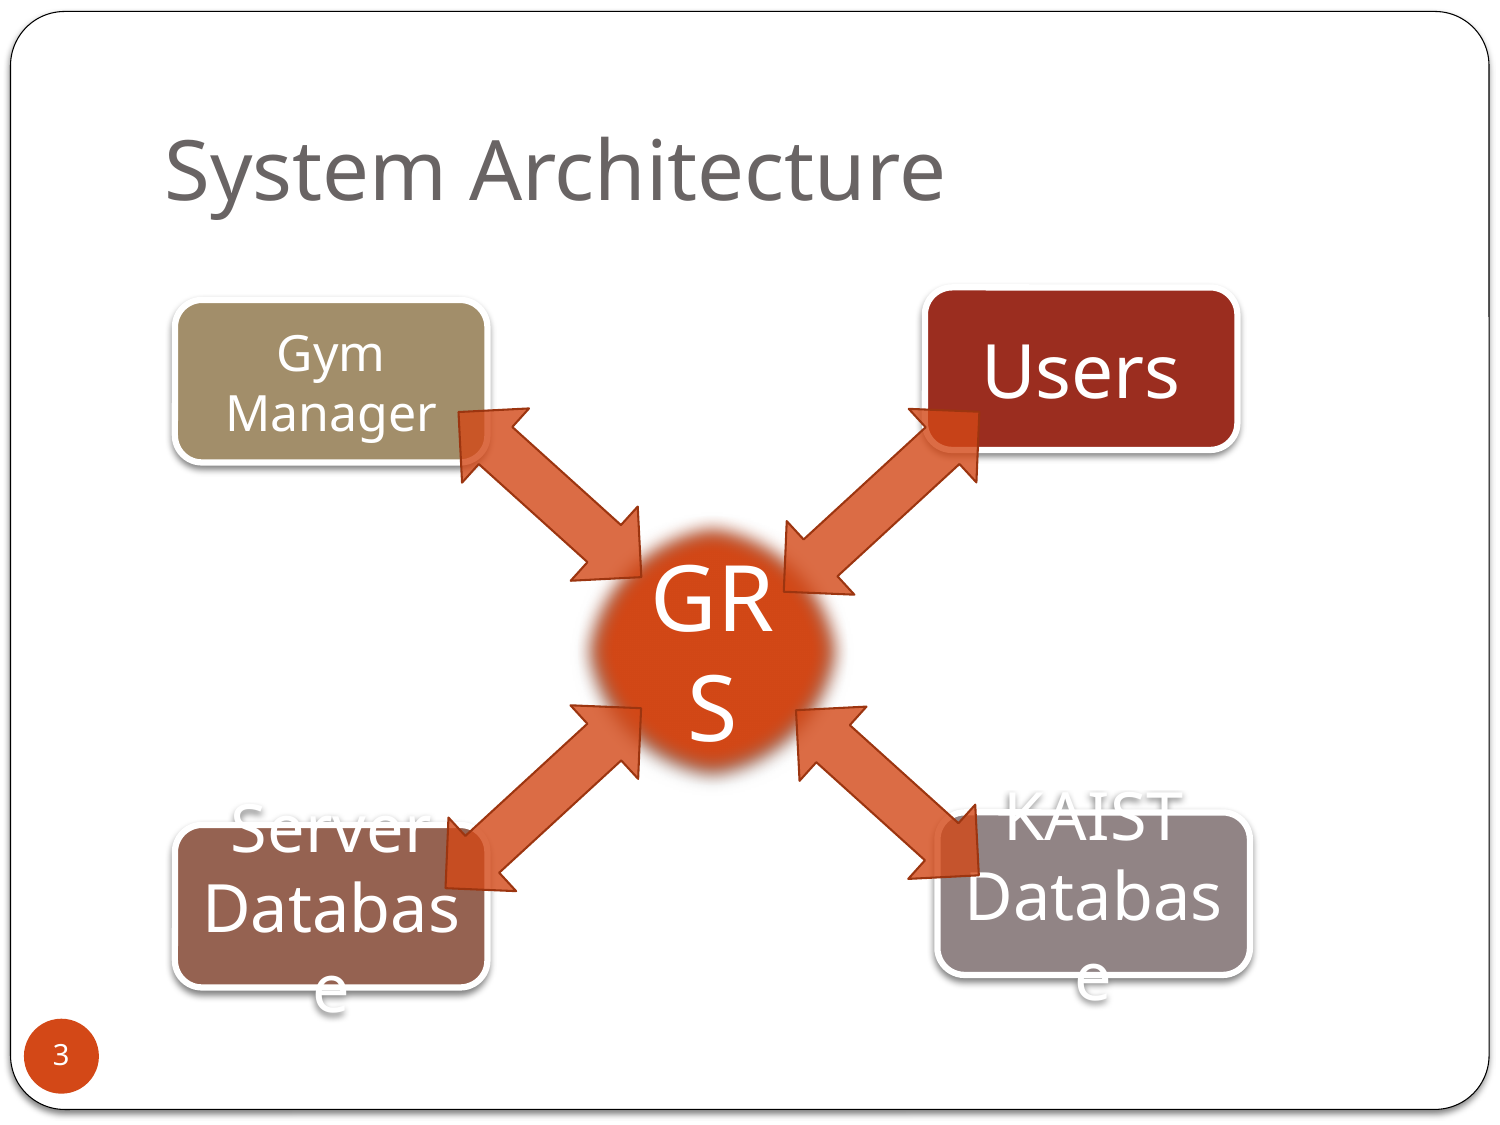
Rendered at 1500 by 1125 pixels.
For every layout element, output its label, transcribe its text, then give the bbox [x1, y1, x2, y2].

text_box KAIST Database [934, 809, 1254, 979]
text_box Gym Manager [171, 296, 491, 466]
title System Architecture [150, 45, 1425, 233]
text_box [782, 407, 981, 596]
text_box [794, 705, 980, 880]
text_box Users [921, 284, 1241, 454]
text_box [444, 704, 643, 893]
text_box Server Database [171, 821, 491, 991]
text_box [457, 407, 643, 582]
text_box GRS [610, 547, 816, 753]
slide_number 3 [23, 1018, 99, 1094]
